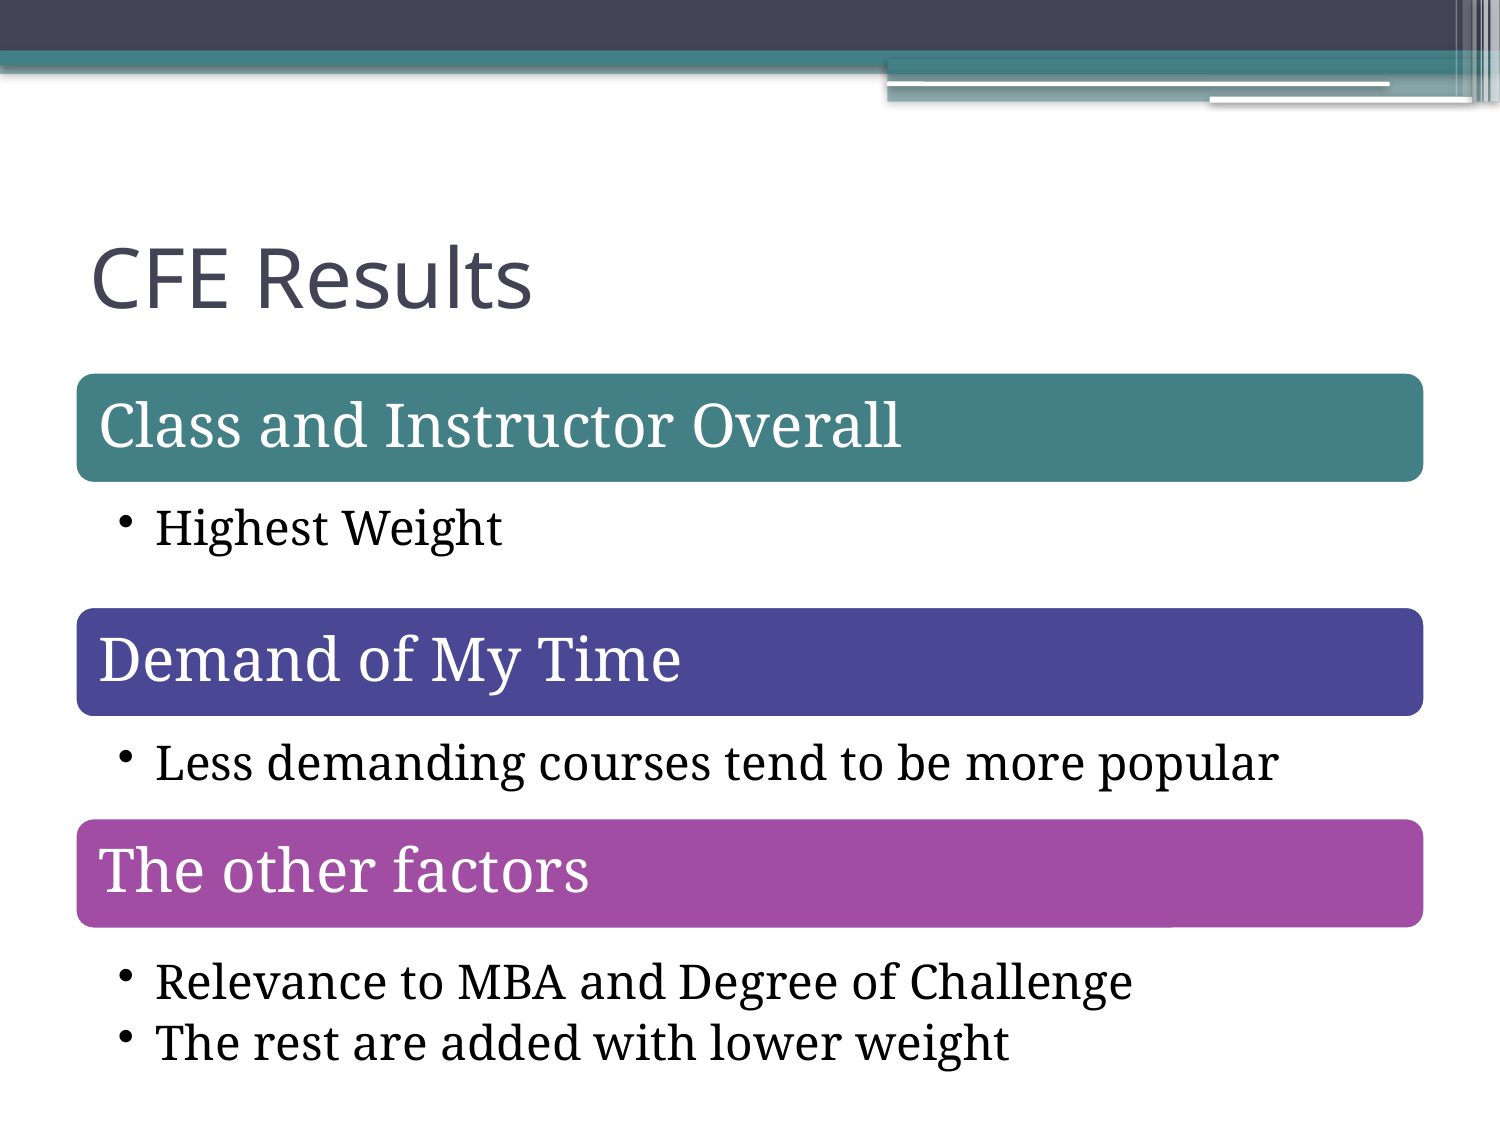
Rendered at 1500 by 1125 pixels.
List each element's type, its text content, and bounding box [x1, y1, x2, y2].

title CFE Results [75, 187, 1425, 363]
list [74, 368, 1426, 1079]
